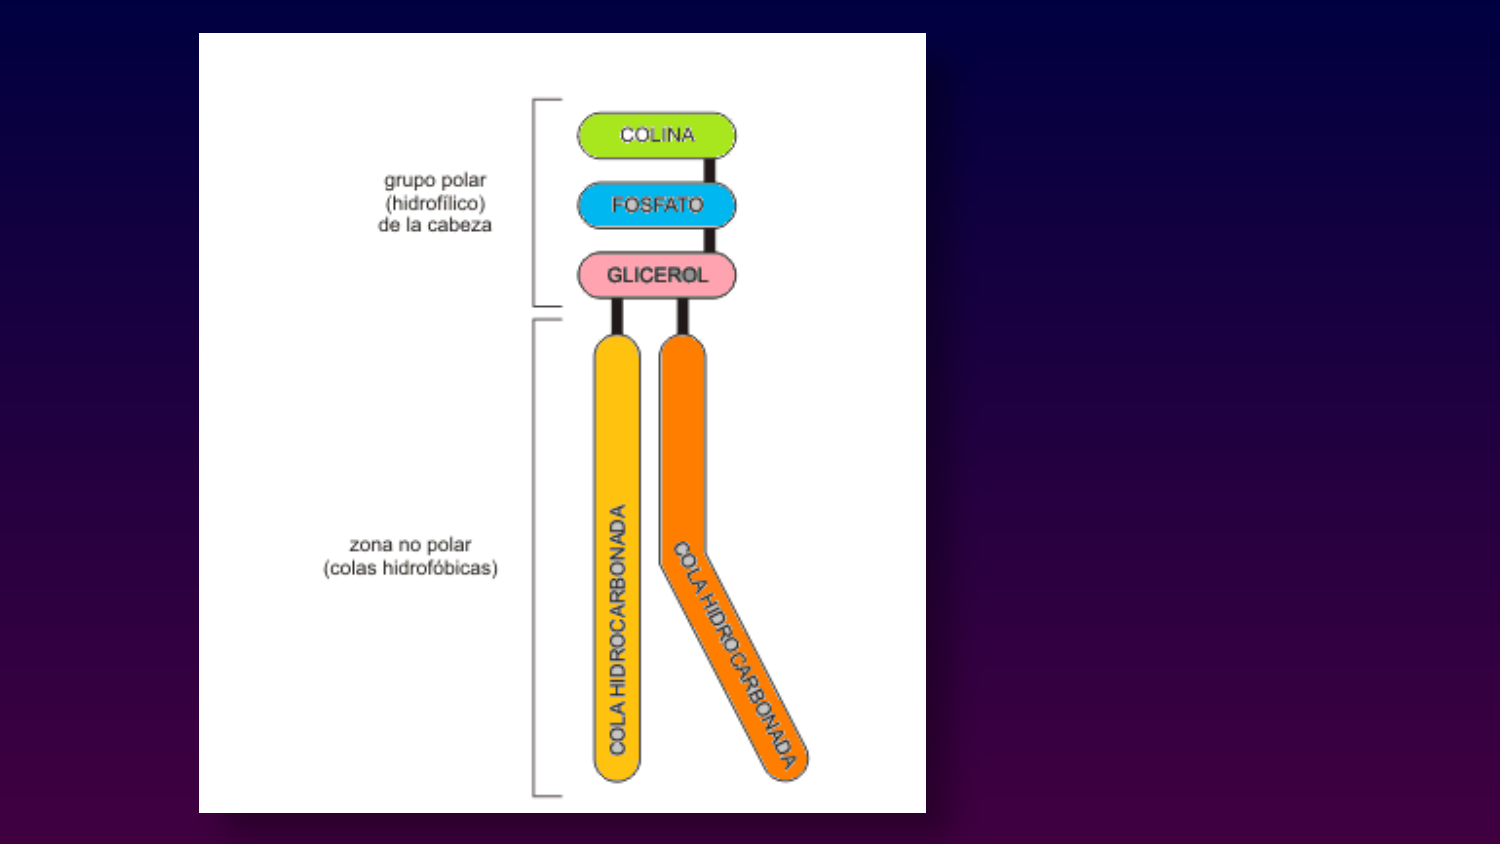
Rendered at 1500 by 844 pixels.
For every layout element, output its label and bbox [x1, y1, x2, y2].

picture [198, 33, 926, 813]
